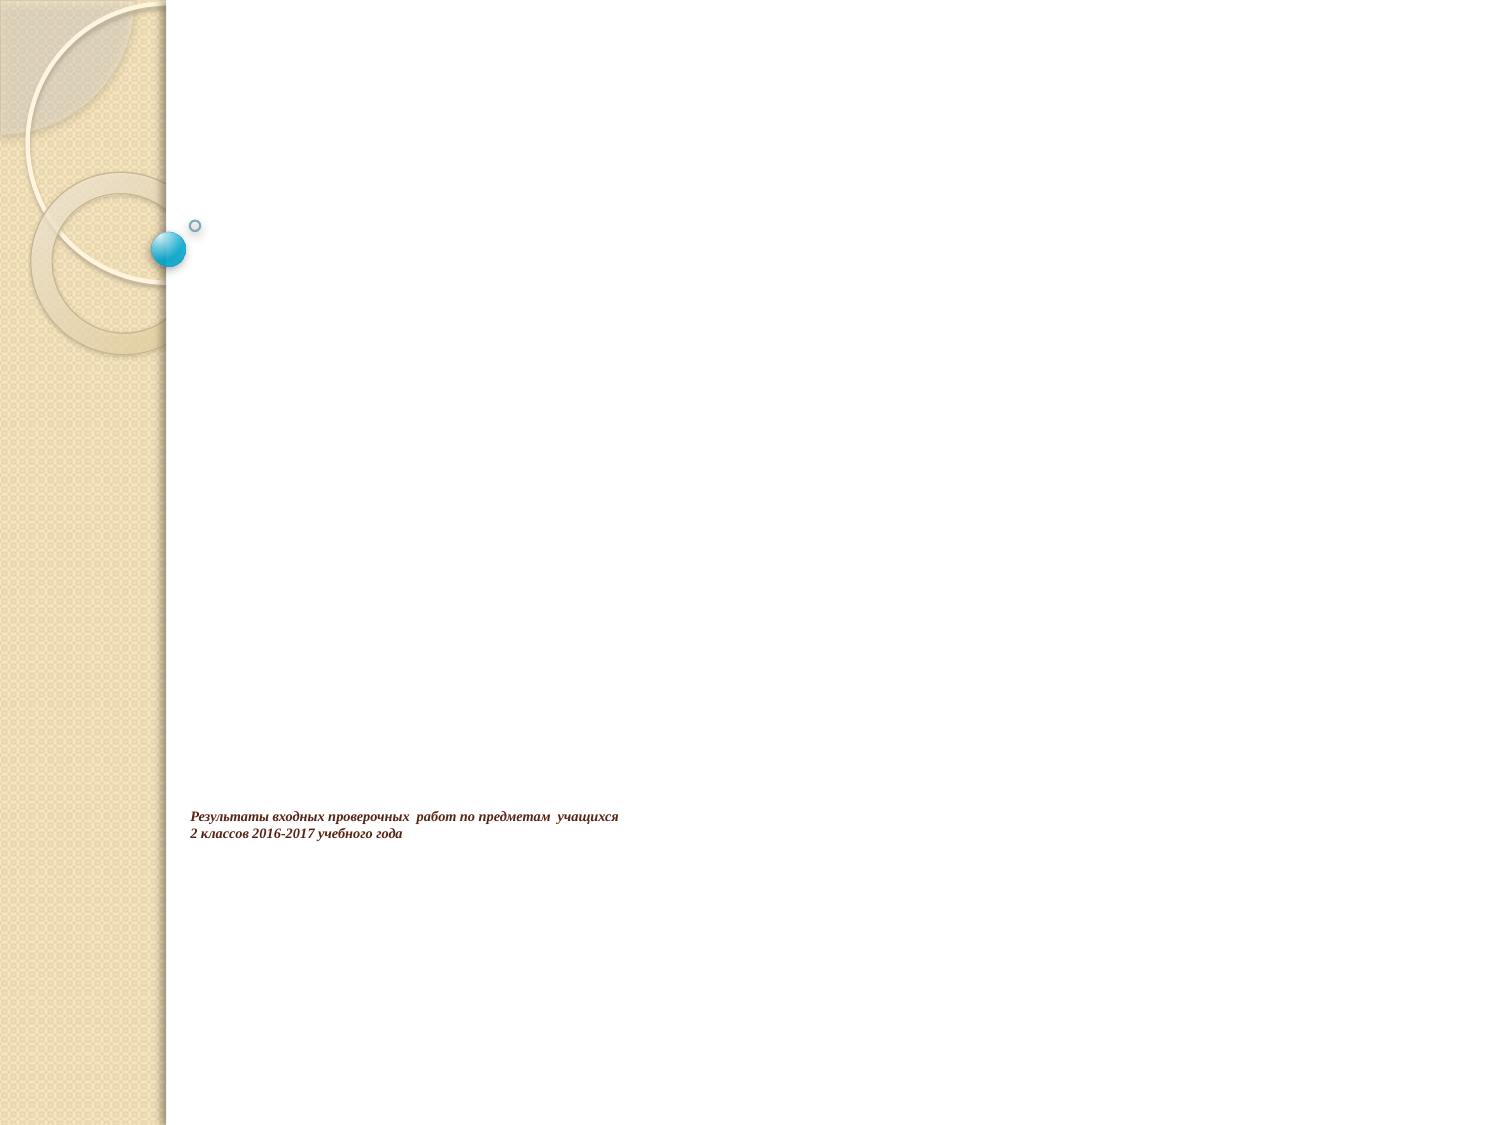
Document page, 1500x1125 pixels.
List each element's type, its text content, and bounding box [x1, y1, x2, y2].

title Результаты входных проверочных работ по предметам учащихся 2 классов 2016-2017 учебного года [175, 152, 1500, 879]
